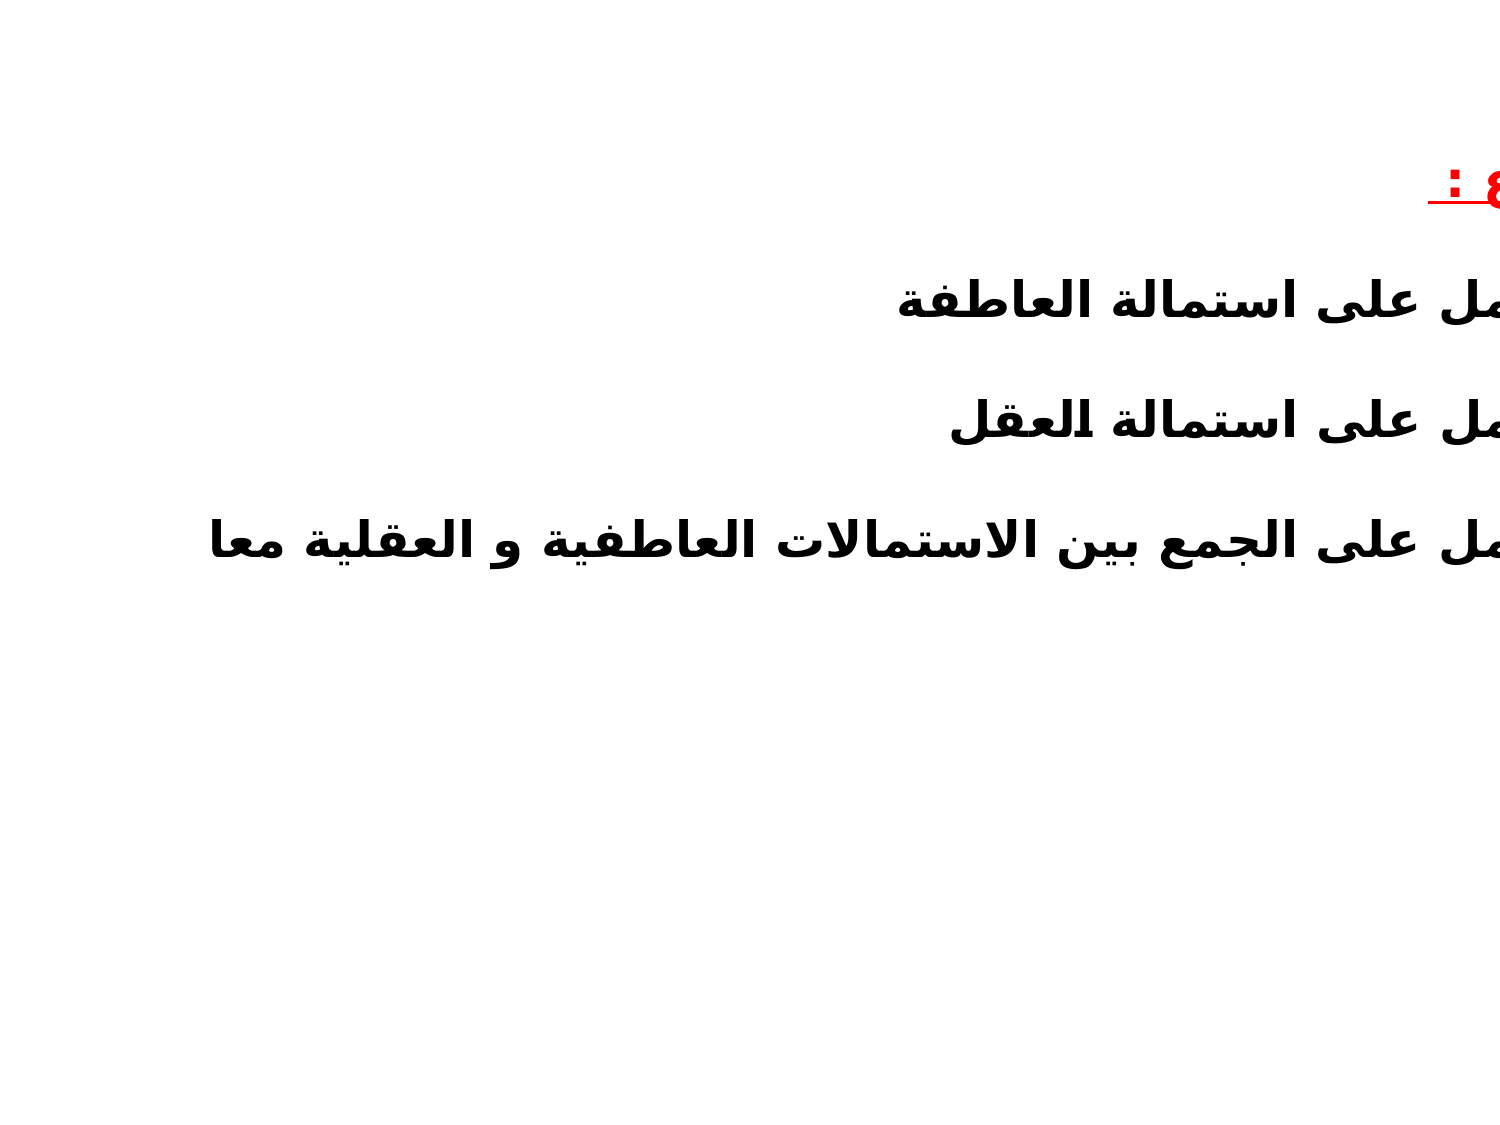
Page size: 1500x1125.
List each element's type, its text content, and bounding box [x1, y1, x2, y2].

text_box أنواع الاقناع : اقناع يعمل على استمالة العاطفة اقناع يعمل على استمالة العقل اقناع يعمل على الجمع بين الاستمالات العاطفية و العقلية معا [176, 140, 1500, 936]
